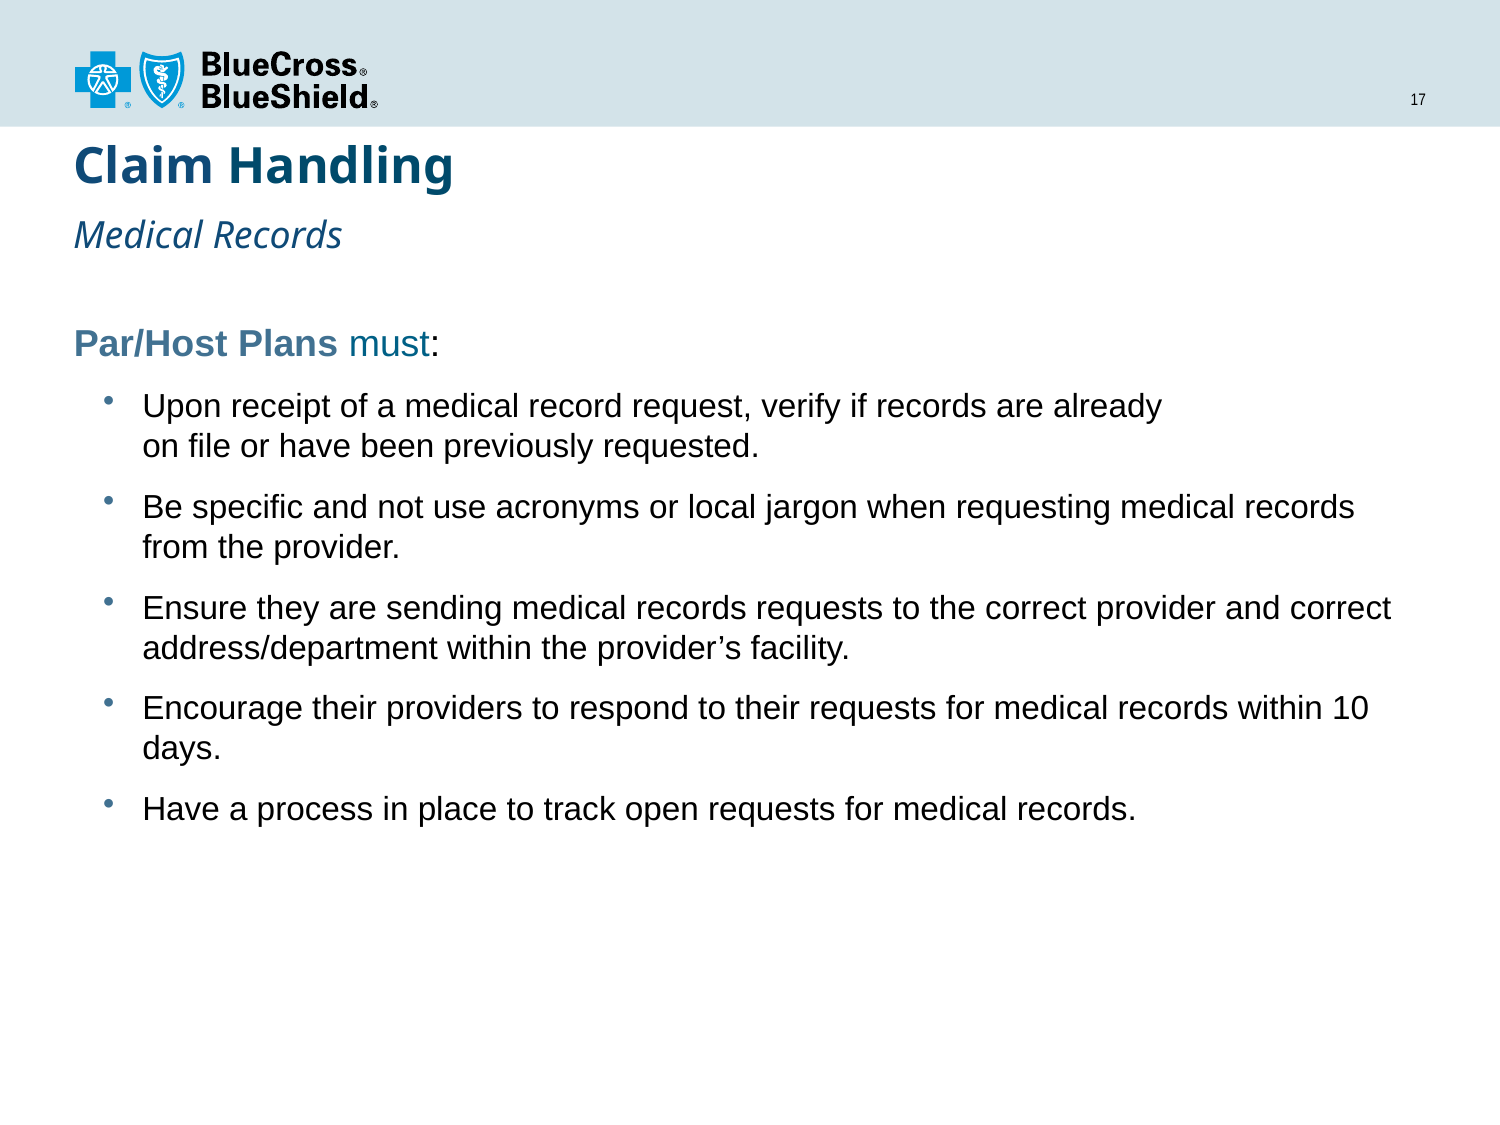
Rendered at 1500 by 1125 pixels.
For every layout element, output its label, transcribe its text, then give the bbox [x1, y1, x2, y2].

list Par/Host Plans must: [73, 319, 1424, 384]
picture [124, 101, 131, 109]
list Upon receipt of a medical record request, verify if records are already on file or have been previously requested. Be specific and not use acronyms or local jargon when requesting medical records from the provider. Ensure they are sending medical records requests to the correct provider and correct address/department within the provider’s facility. Encourage their providers to respond to their requests for medical records within 10 days. Have a process in place to track open requests for medical records. [76, 384, 1425, 985]
picture [178, 101, 185, 109]
title Claim Handling Medical Records [73, 130, 1424, 243]
